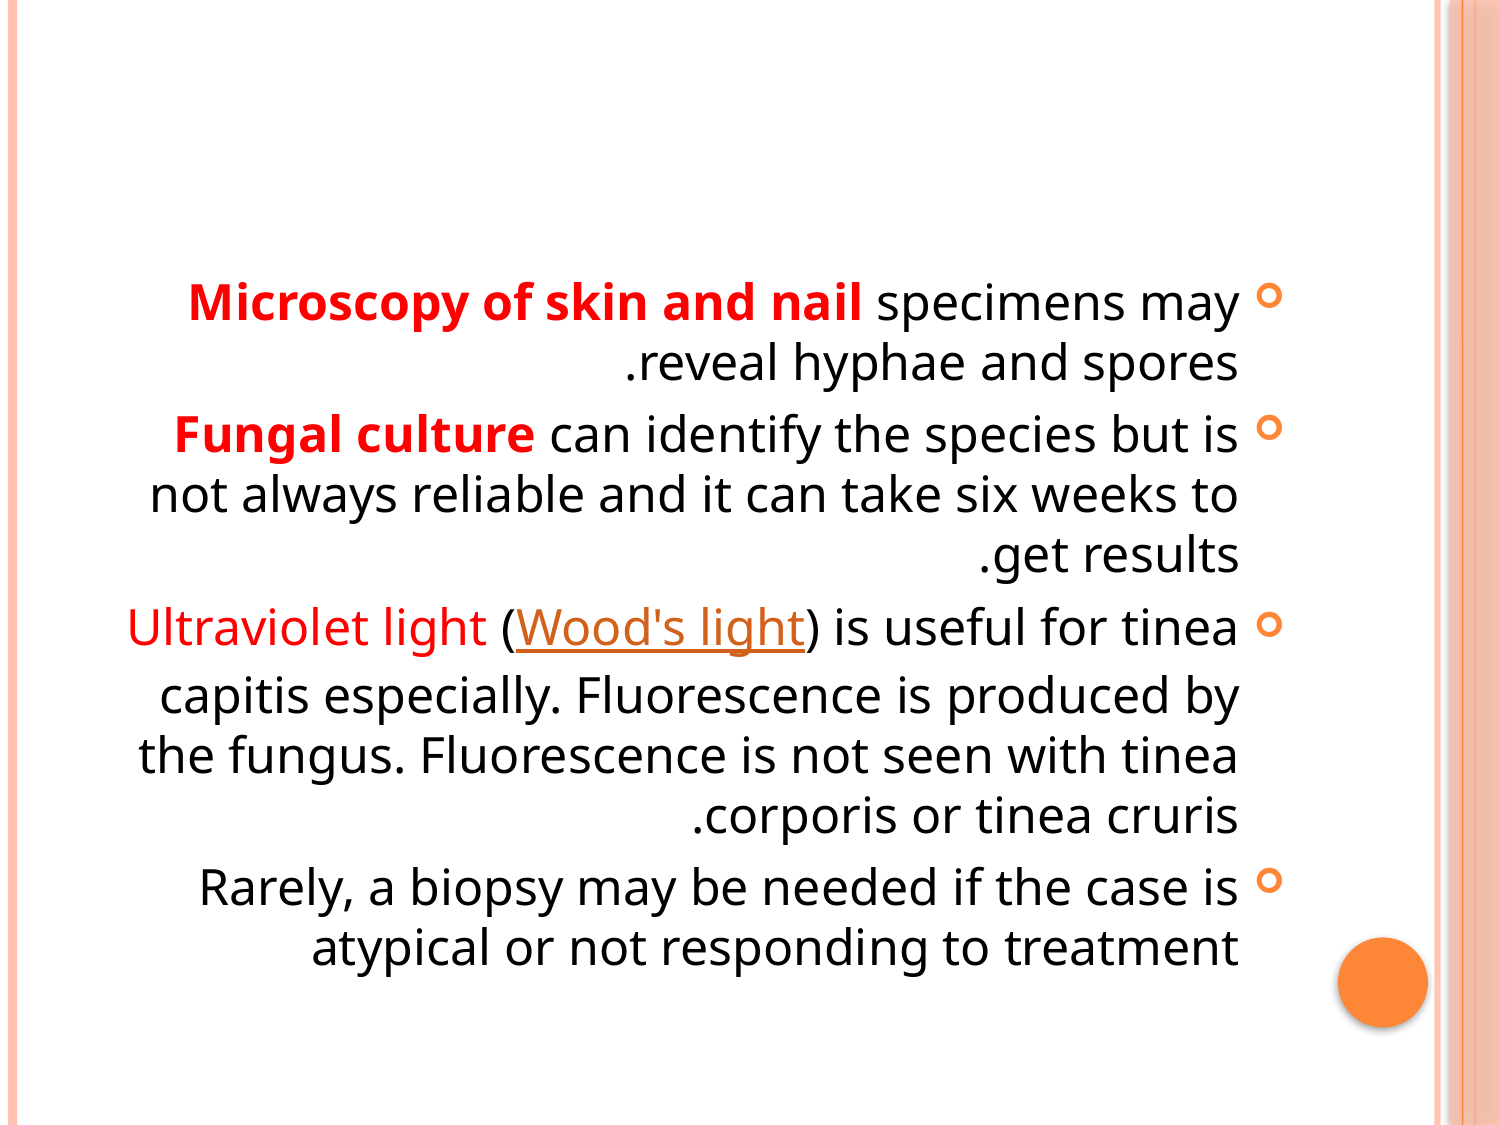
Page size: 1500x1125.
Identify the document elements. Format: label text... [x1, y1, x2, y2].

list Microscopy of skin and nail specimens may reveal hyphae and spores. Fungal culture can identify the species but is not always reliable and it can take six weeks to get results. Ultraviolet light (Wood's light) is useful for tinea capitis especially. Fluorescence is produced by the fungus. Fluorescence is not seen with tinea corporis or tinea cruris. Rarely, a biopsy may be needed if the case is atypical or not responding to treatment [75, 262, 1300, 1062]
